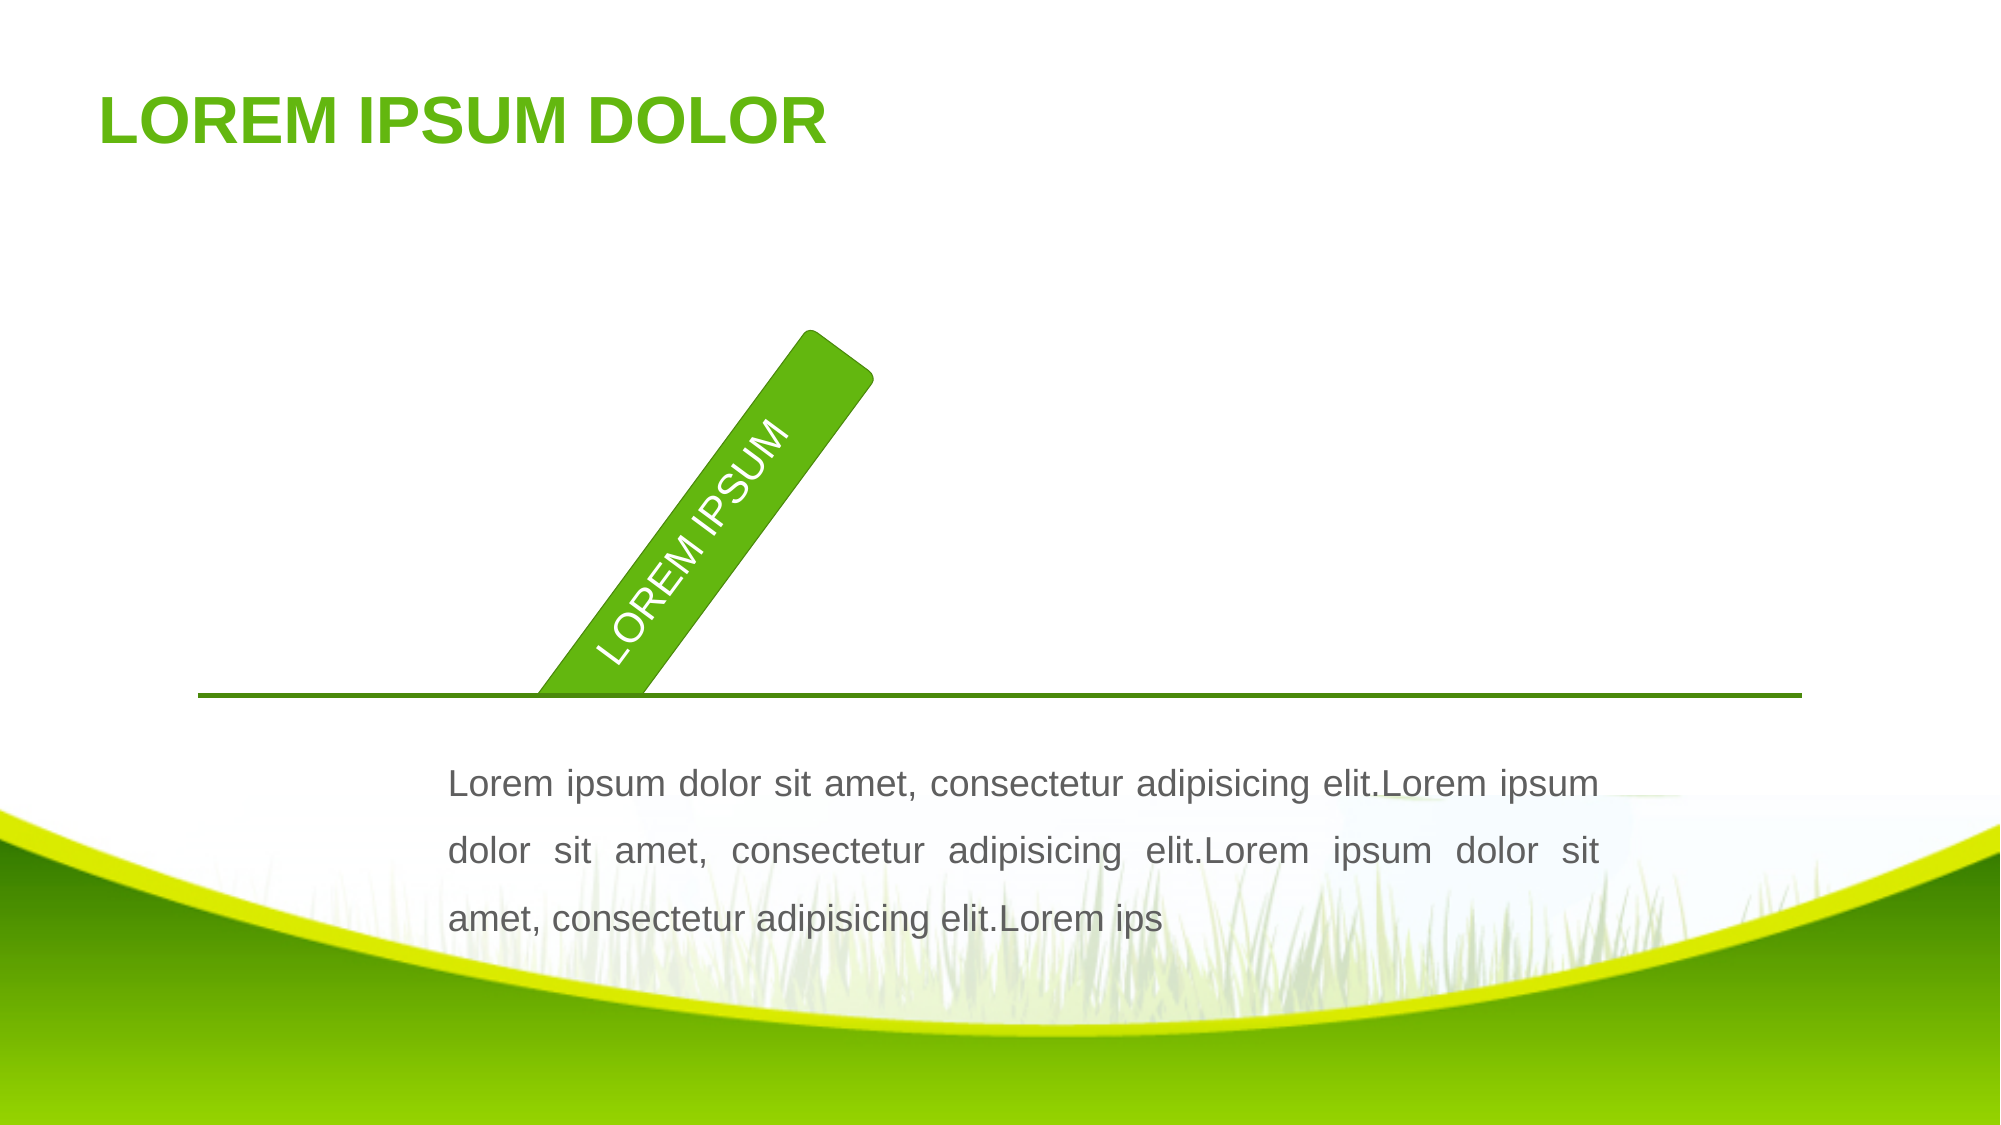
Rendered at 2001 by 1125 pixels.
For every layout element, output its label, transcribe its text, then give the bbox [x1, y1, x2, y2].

text_box Lorem ipsum dolor sit amet, consectetur adipisicing elit.Lorem ipsum dolor sit amet, consectetur adipisicing elit.Lorem ipsum dolor sit amet, consectetur adipisicing elit.Lorem ips [433, 729, 1615, 1022]
picture [0, 795, 2000, 1125]
text_box LOREM IPSUM DOLOR [83, 51, 1269, 166]
text_box LOREM IPSUM [537, 329, 875, 693]
